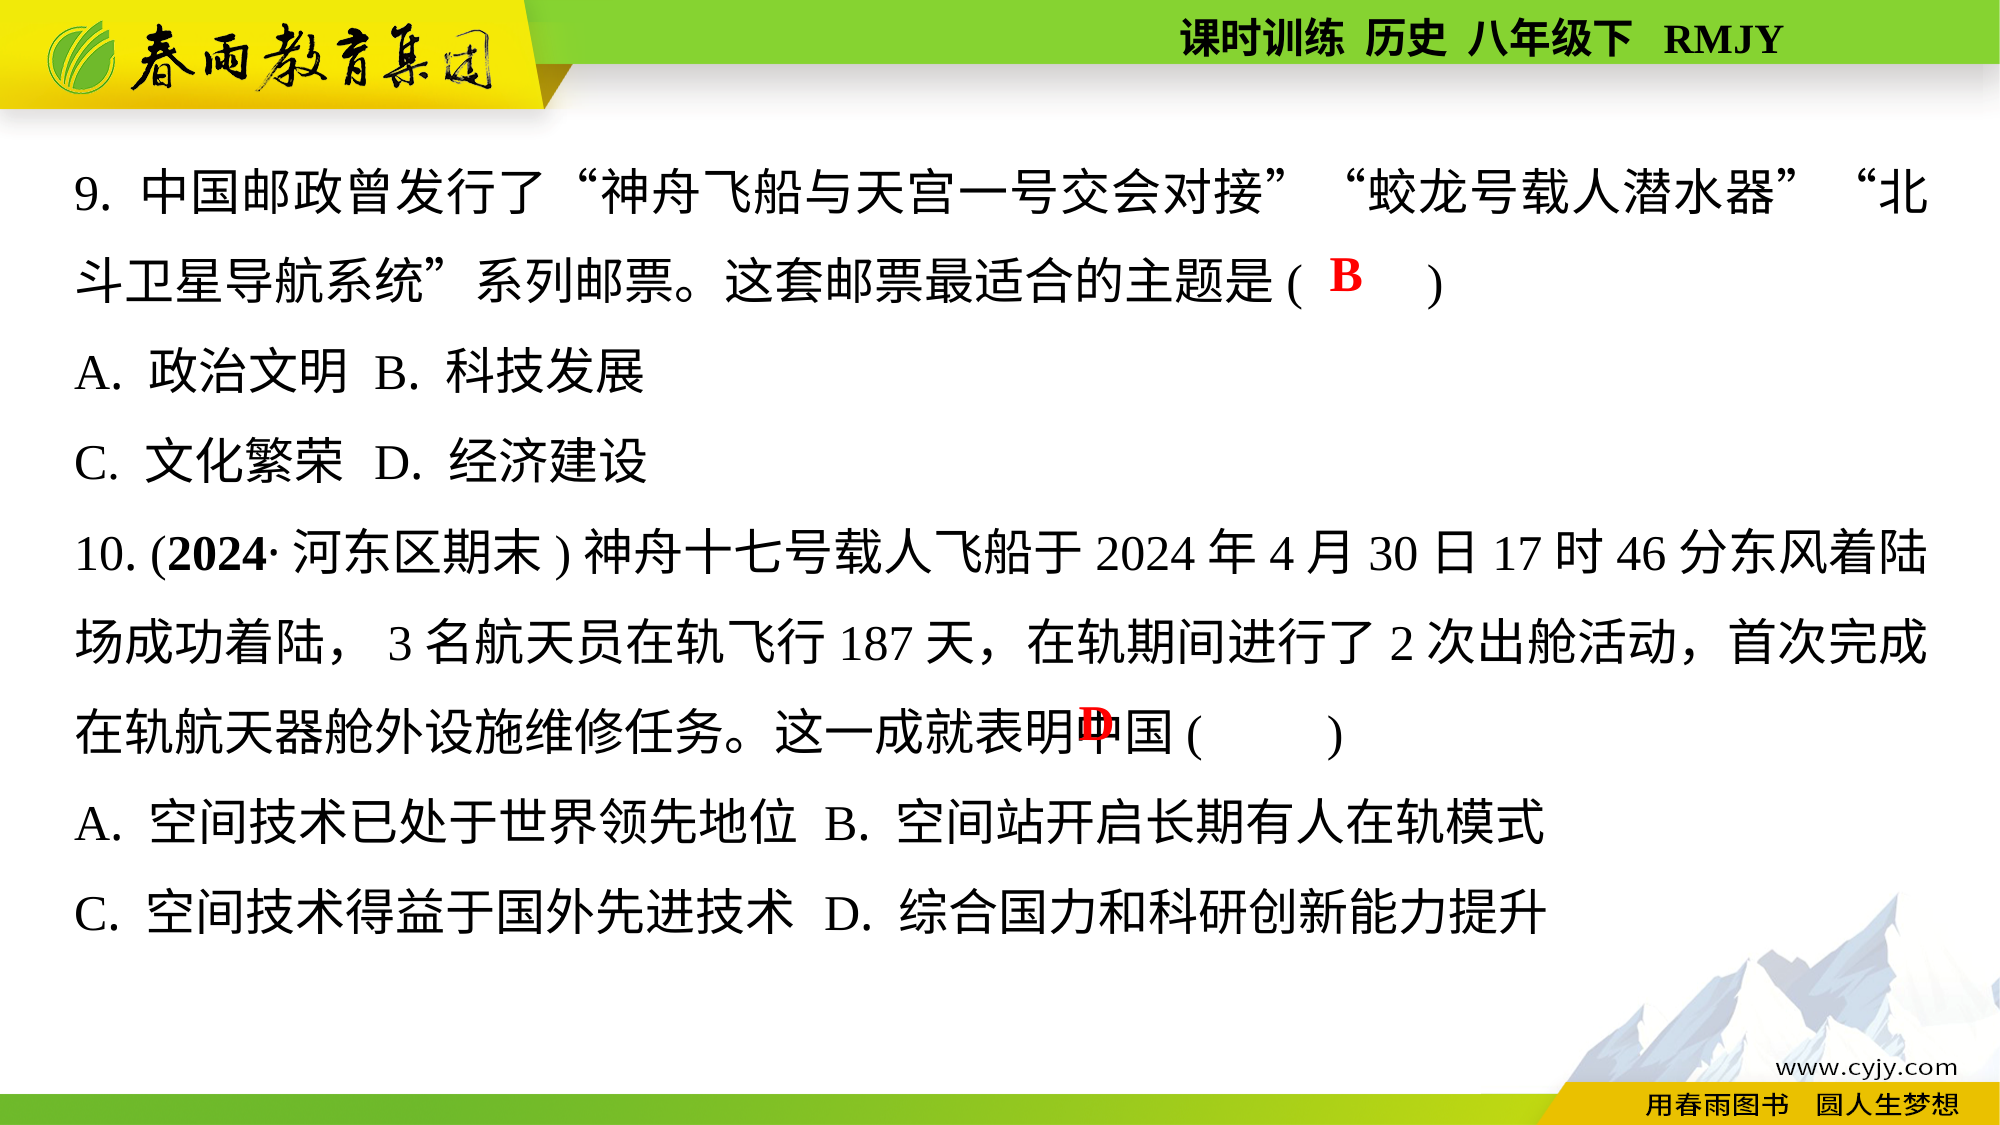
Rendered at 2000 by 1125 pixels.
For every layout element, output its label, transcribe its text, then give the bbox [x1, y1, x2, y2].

list 9. 中国邮政曾发行了“神舟飞船与天宫一号交会对接”“蛟龙号载人潜水器”“北斗卫星导航系统”系列邮票。这套邮票最适合的主题是( ) A. 政治文明 B. 科技发展 C. 文化繁荣 D. 经济建设 10. (2024·河东区期末)神舟十七号载人飞船于2024年4月30日17时46分东风着陆场成功着陆，3名航天员在轨飞行187天，在轨期间进行了2次出舱活动，首次完成在轨航天器舱外设施维修任务。这一成就表明中国( ) A. 空间技术已处于世界领先地位 B. 空间站开启长期有人在轨模式 C. 空间技术得益于国外先进技术 D. 综合国力和科研创新能力提升 [59, 122, 1944, 956]
text_box D [1063, 683, 1130, 759]
picture [0, 0, 2000, 1125]
text_box B [1314, 234, 1378, 310]
